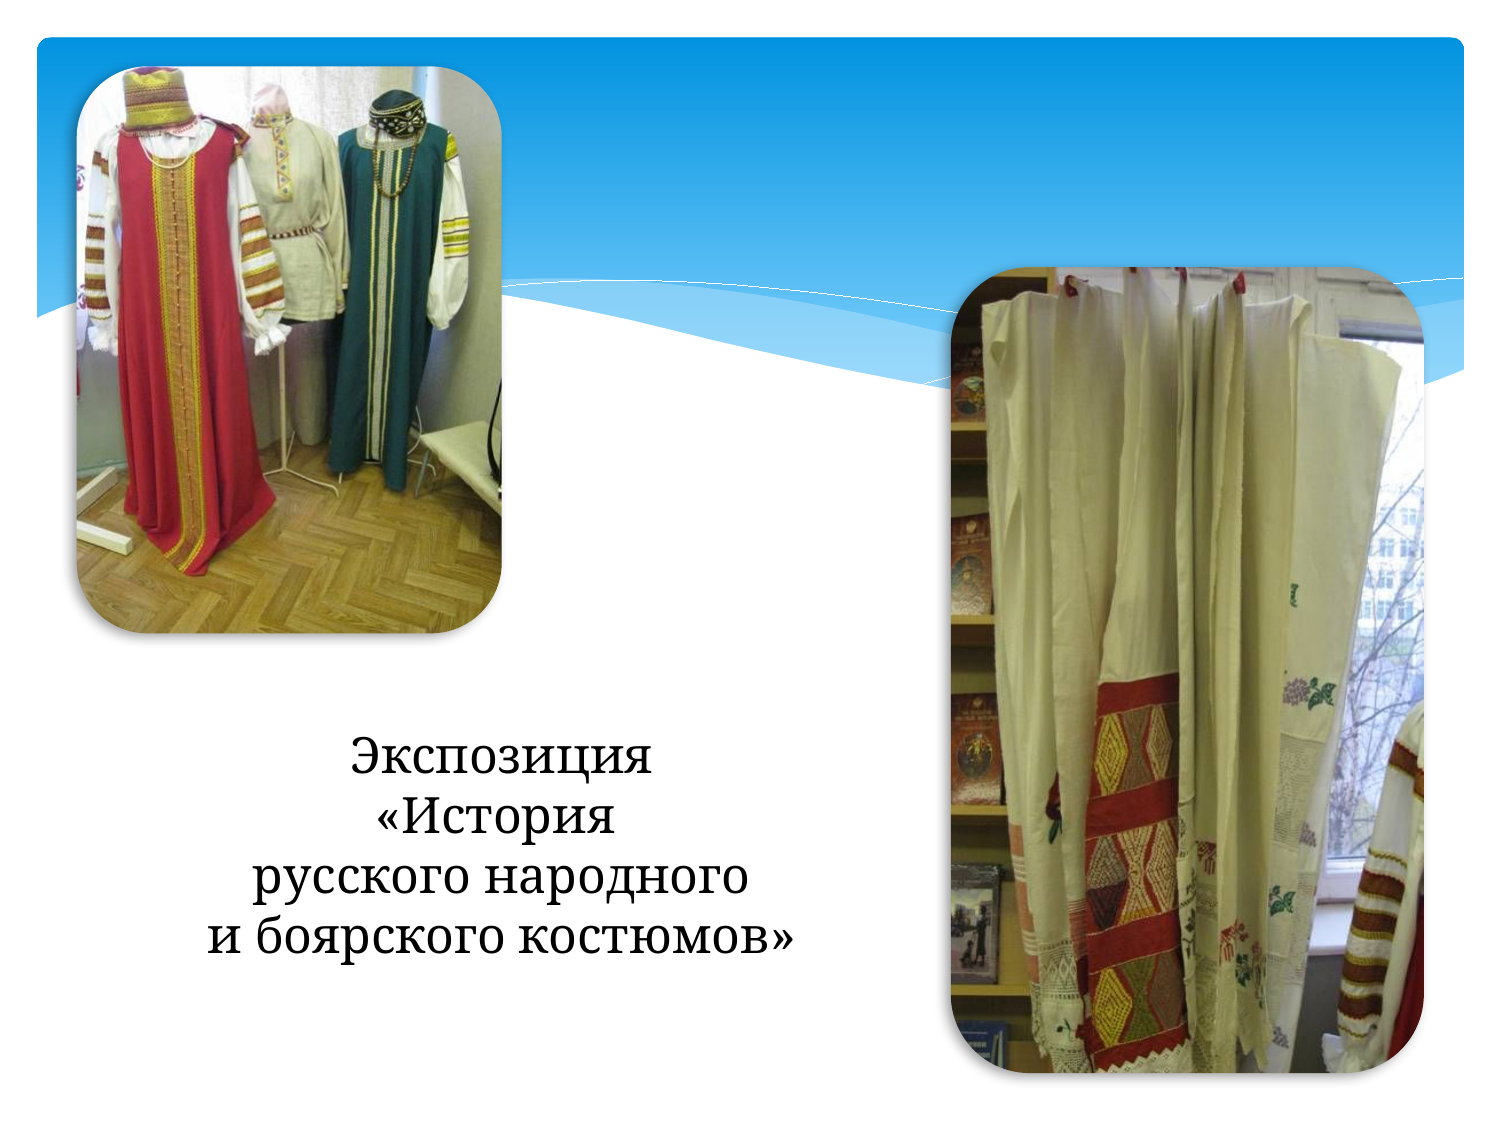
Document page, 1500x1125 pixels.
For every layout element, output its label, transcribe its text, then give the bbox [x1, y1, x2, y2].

text_box Экспозиция «История русского народного и боярского костюмов» [192, 715, 811, 971]
picture [76, 66, 502, 634]
picture [950, 266, 1425, 1074]
